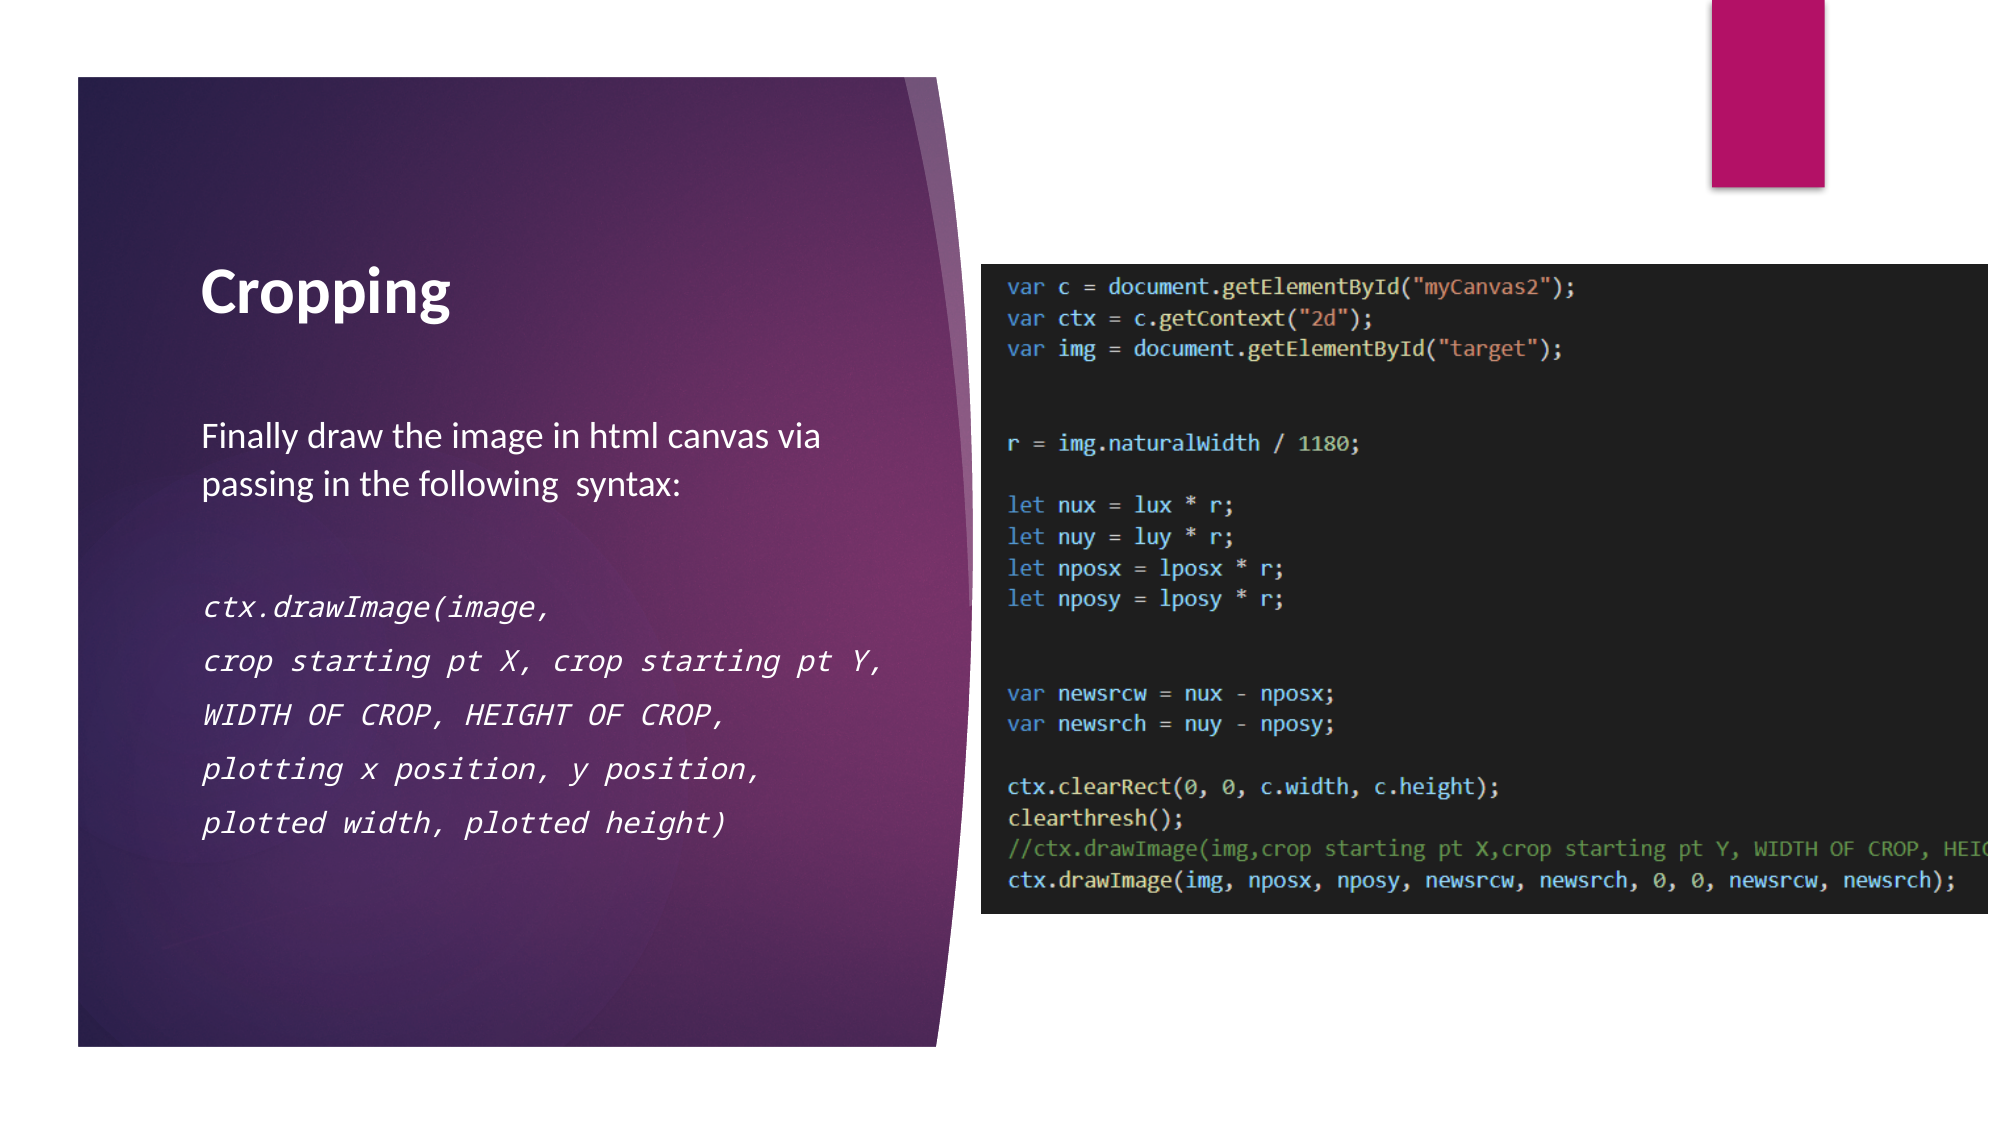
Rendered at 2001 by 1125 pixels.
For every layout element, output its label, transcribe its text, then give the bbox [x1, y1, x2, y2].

picture [981, 264, 1989, 915]
text_box Cropping Finally draw the image in html canvas via passing in the following syntax: ctx.drawImage(image, crop starting pt X, crop starting pt Y, WIDTH OF CROP, HEIGHT OF CROP, plotting x position, y position, plotted width, plotted height) [186, 233, 942, 966]
